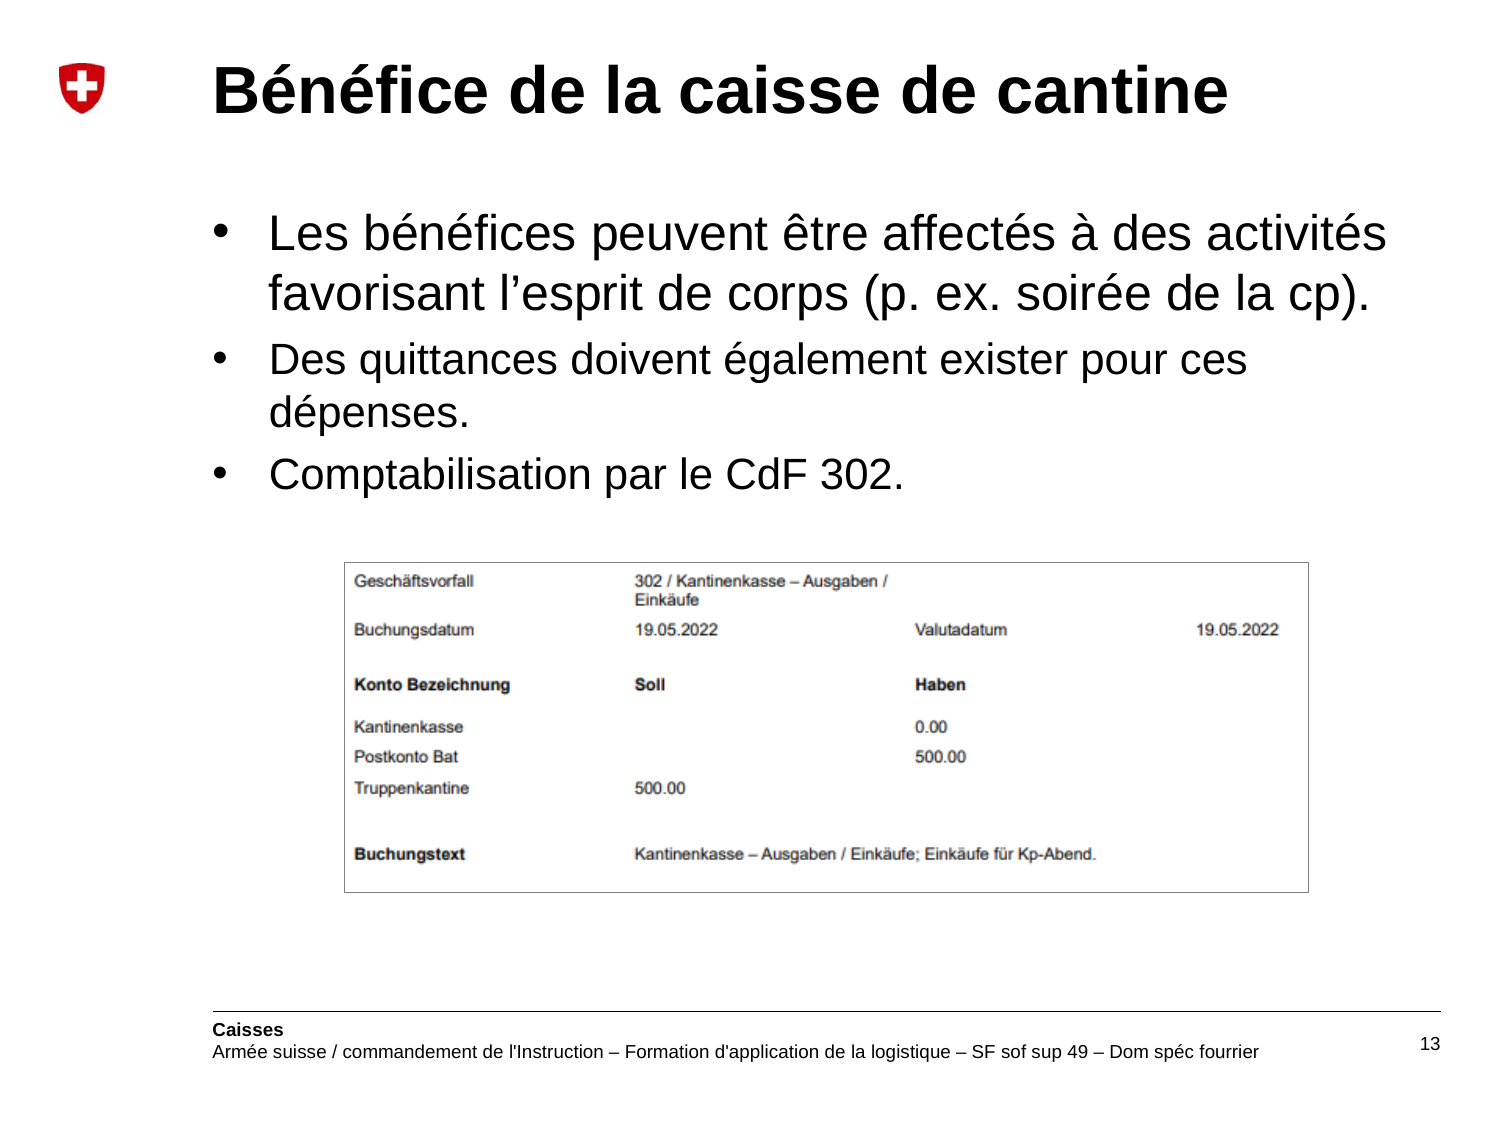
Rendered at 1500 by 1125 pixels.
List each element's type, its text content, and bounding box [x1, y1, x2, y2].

title Bénéfice de la caisse de cantine [212, 46, 1442, 192]
list Les bénéfices peuvent être affectés à des activités favorisant l’esprit de corps (p. ex. soirée de la cp). Des quittances doivent également exister pour ces dépenses. Comptabilisation par le CdF 302. [212, 200, 1441, 1004]
picture [59, 63, 105, 114]
picture [344, 562, 1310, 893]
